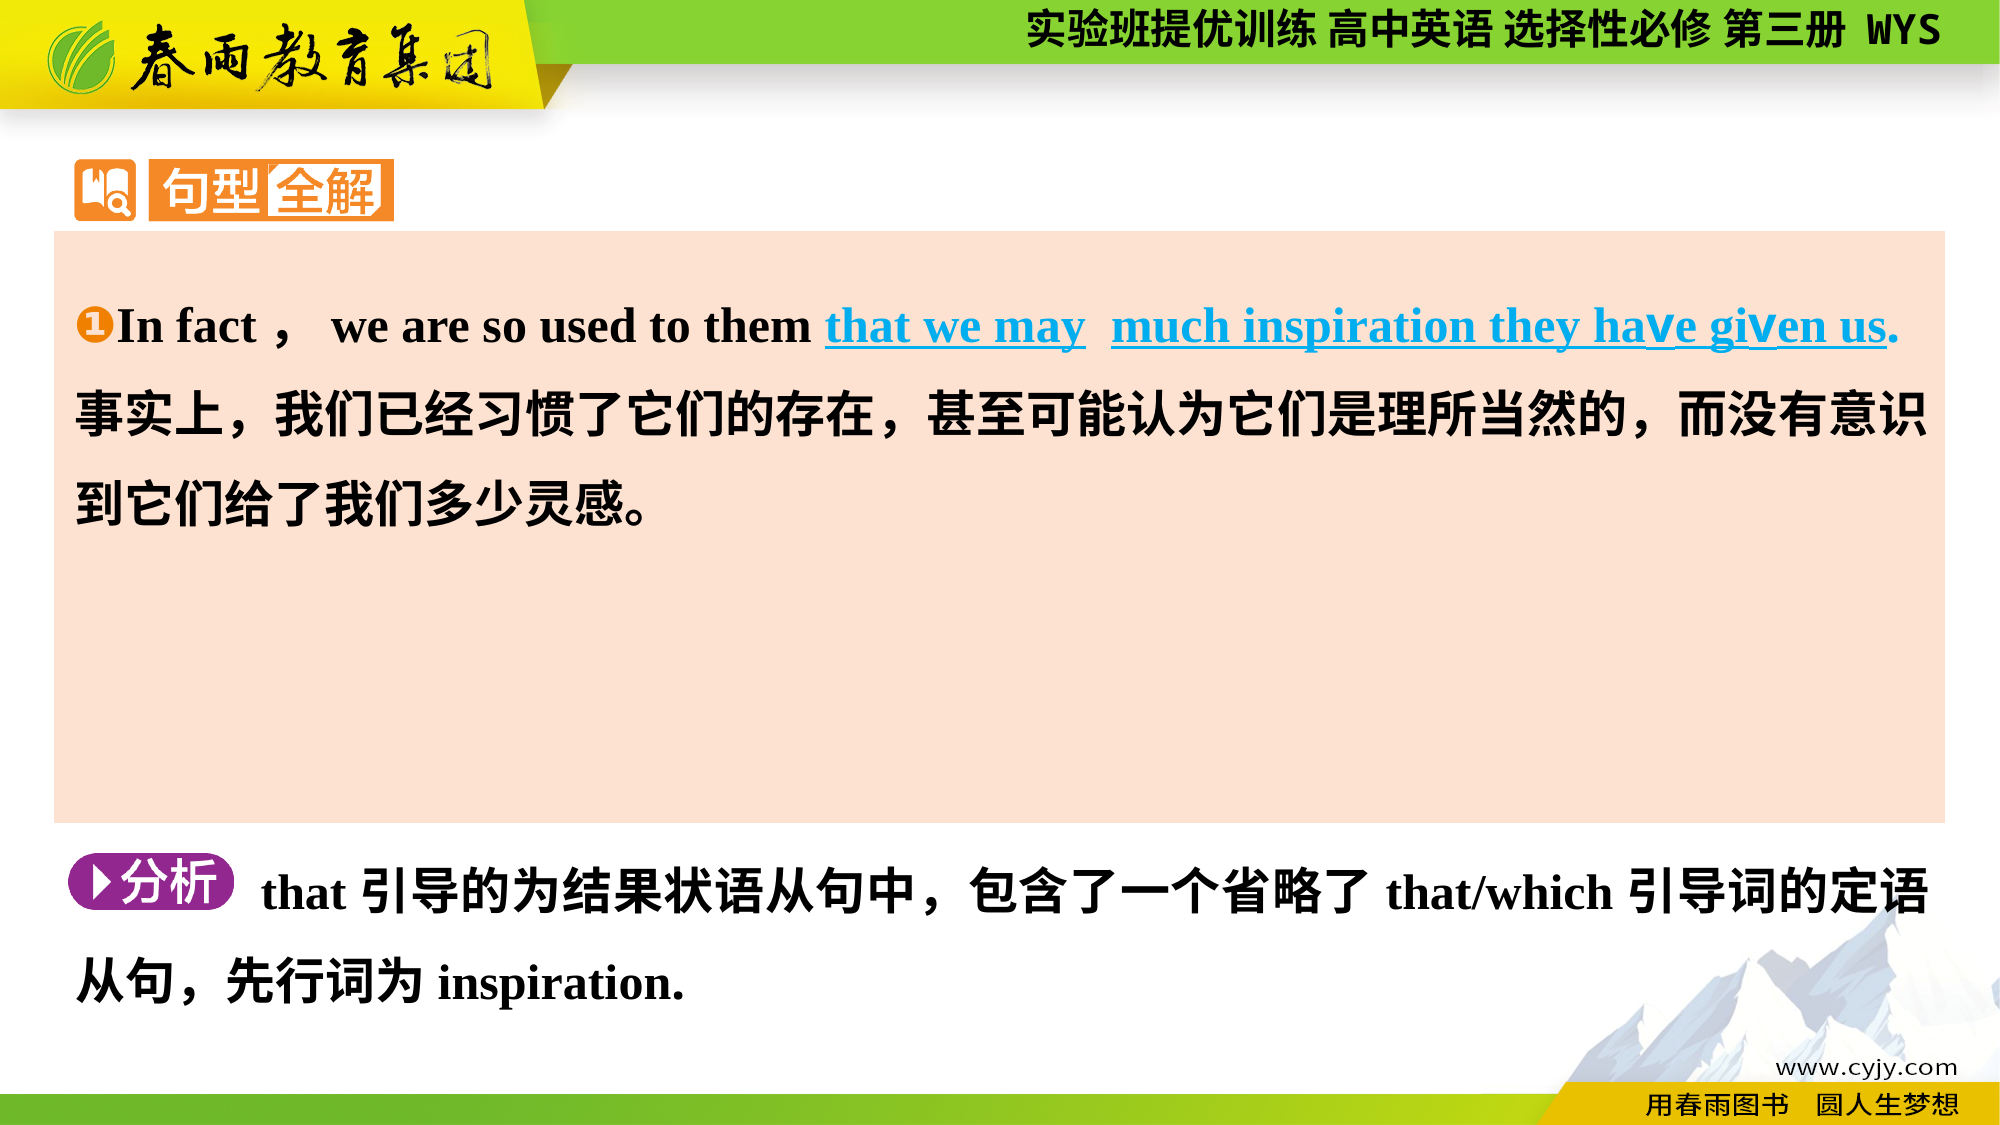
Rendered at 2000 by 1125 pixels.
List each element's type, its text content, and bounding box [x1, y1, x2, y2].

picture [0, 0, 2000, 1125]
text_box that引导的为结果状语从句中，包含了一个省略了that/which引导词的定语从句，先行词为inspiration. [60, 834, 1945, 1018]
